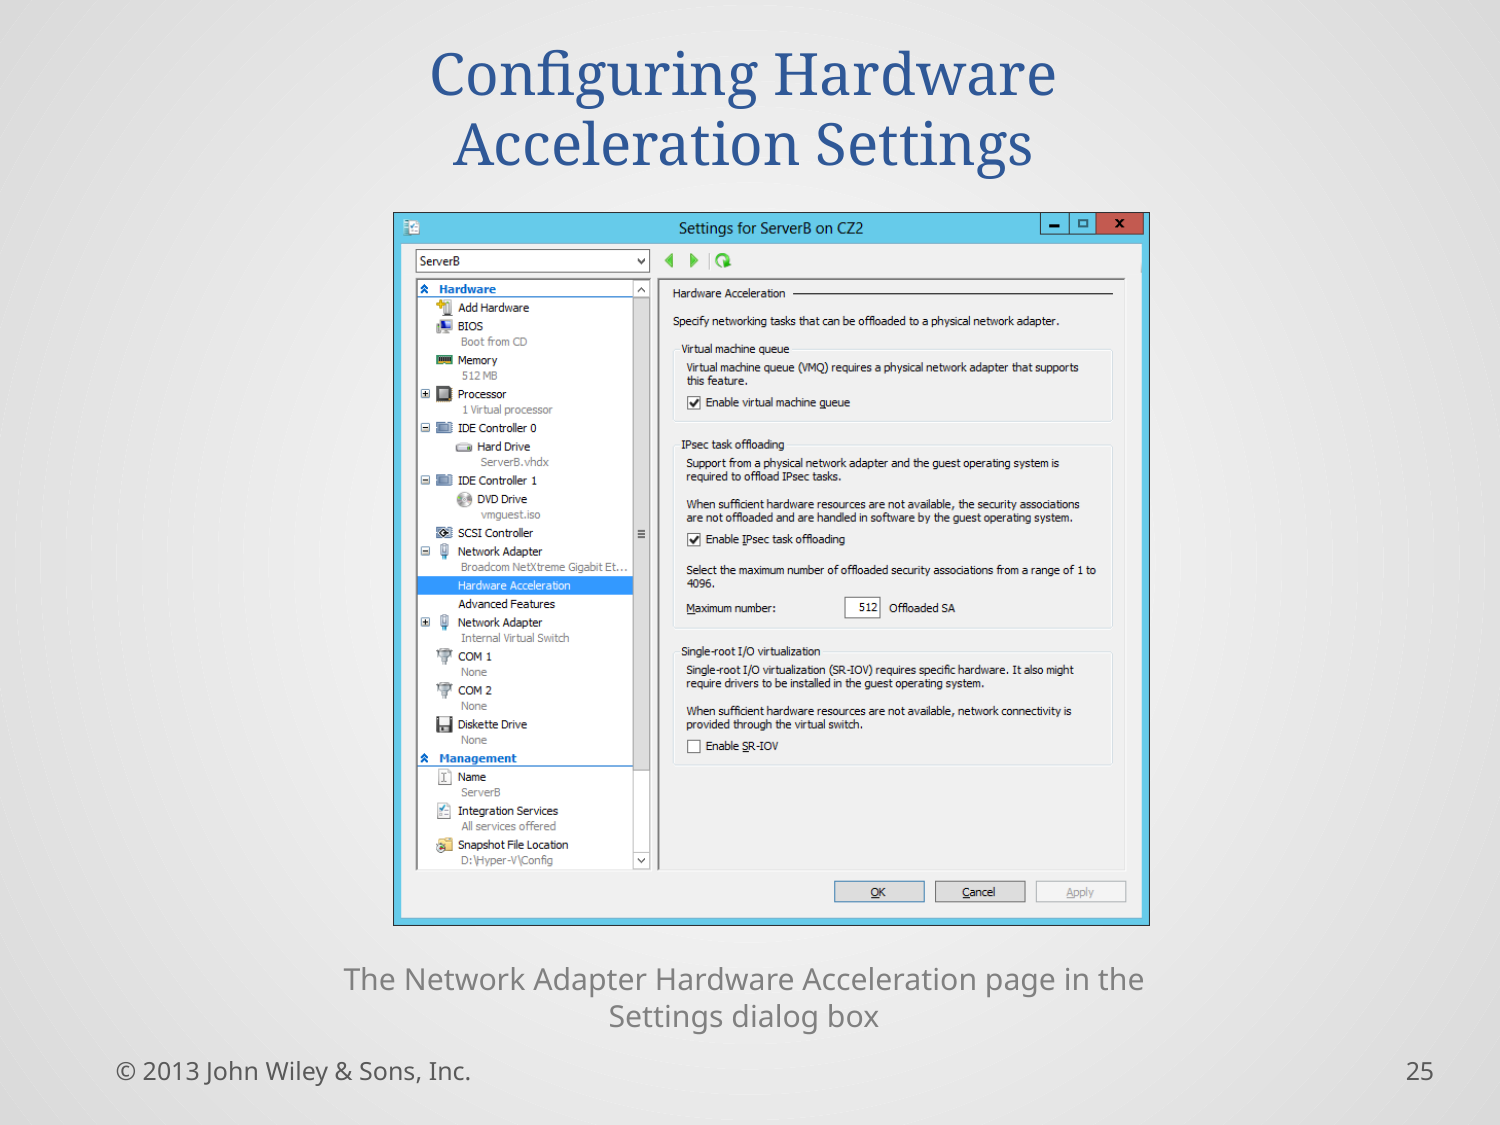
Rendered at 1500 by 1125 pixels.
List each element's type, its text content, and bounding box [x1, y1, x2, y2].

list The Network Adapter Hardware Acceleration page in the Settings dialog box [275, 953, 1213, 1041]
title Configuring Hardware Acceleration Settings [275, 37, 1213, 185]
slide_number 25 [1401, 1042, 1494, 1103]
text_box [393, 212, 1151, 976]
footer © 2013 John Wiley & Sons, Inc. [108, 1042, 576, 1103]
